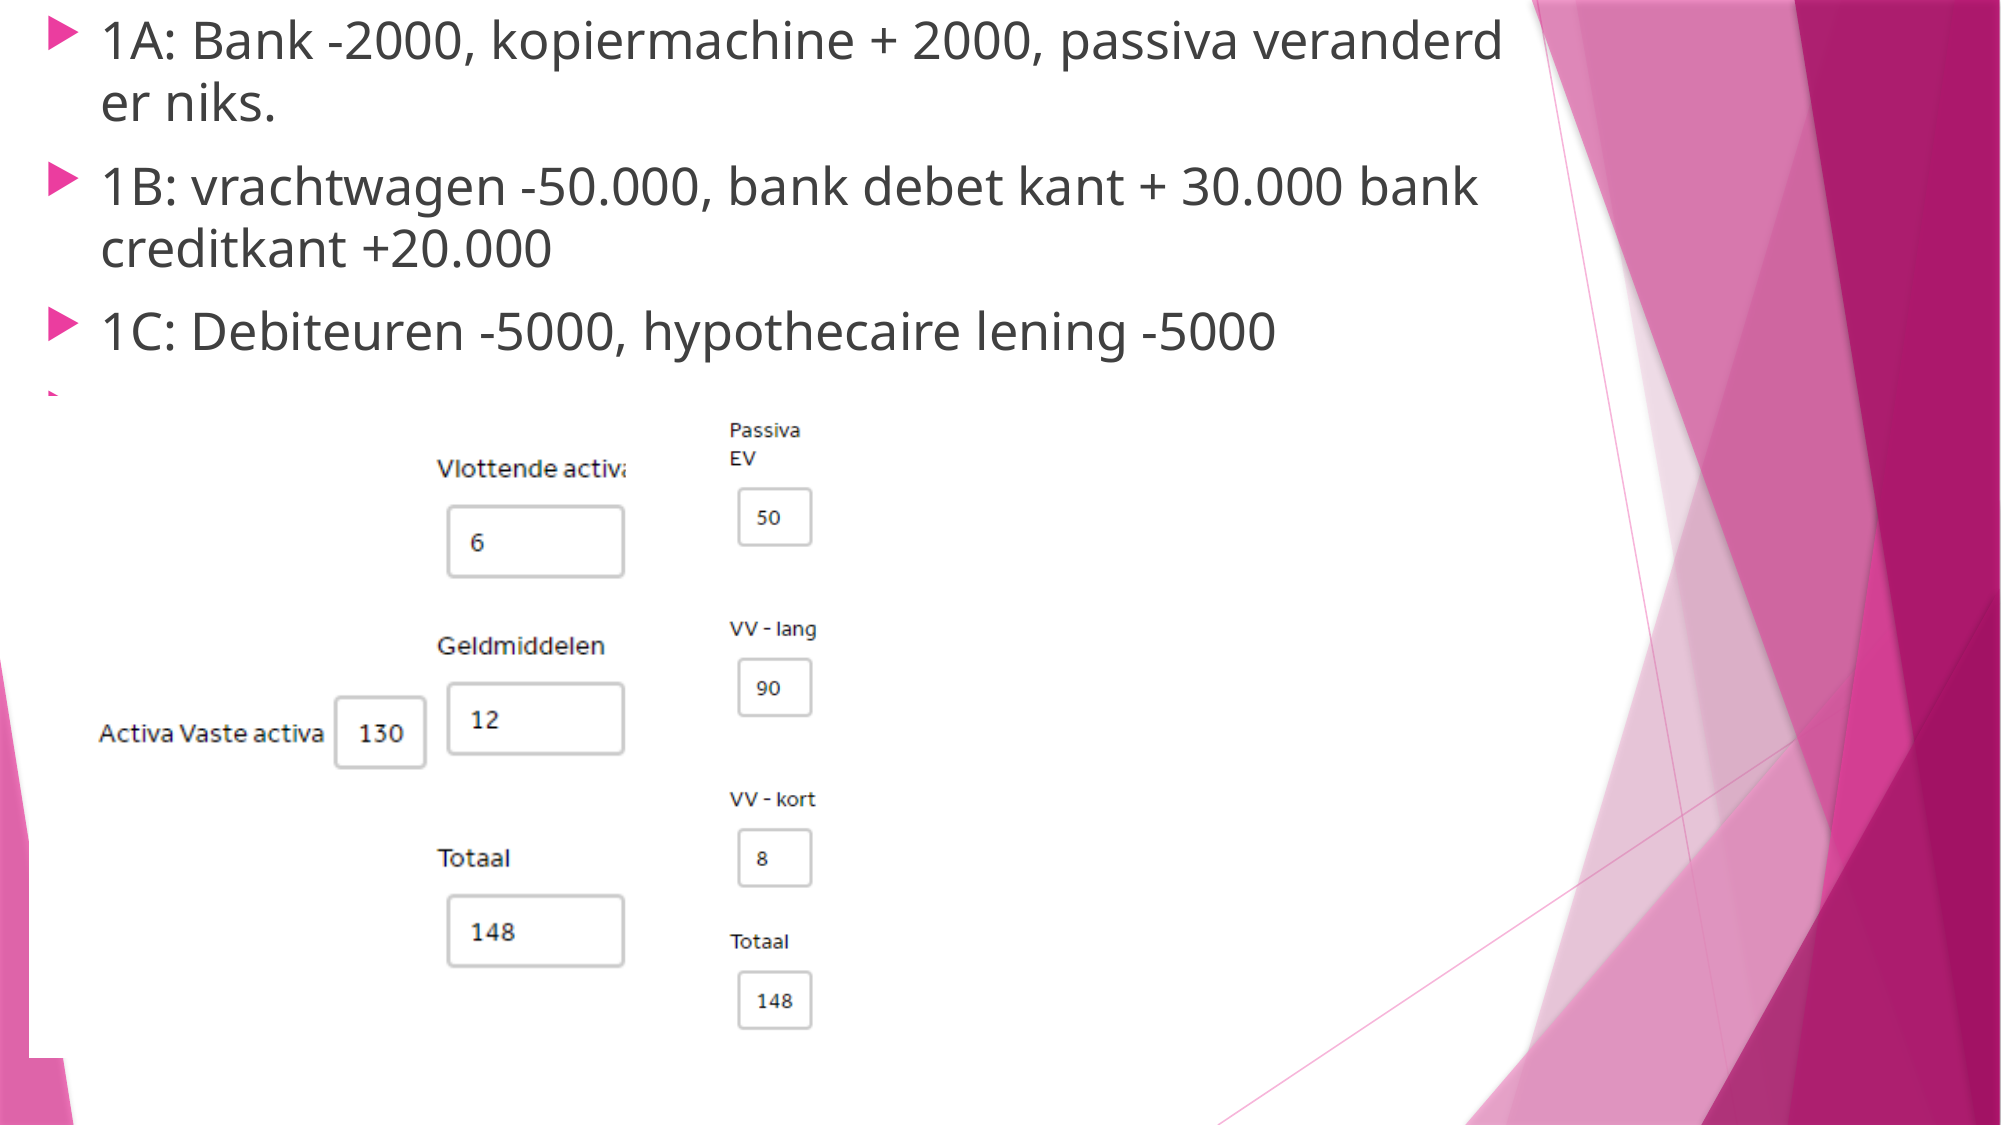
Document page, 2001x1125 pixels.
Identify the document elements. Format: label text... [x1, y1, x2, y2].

picture [29, 396, 1141, 1064]
list 1A: Bank -2000, kopiermachine + 2000, passiva veranderd er niks. 1B: vrachtwagen -50.000, bank debet kant + 30.000 bank creditkant +20.000 1C: Debiteuren -5000, hypothecaire lening -5000 2a [29, 0, 1524, 999]
